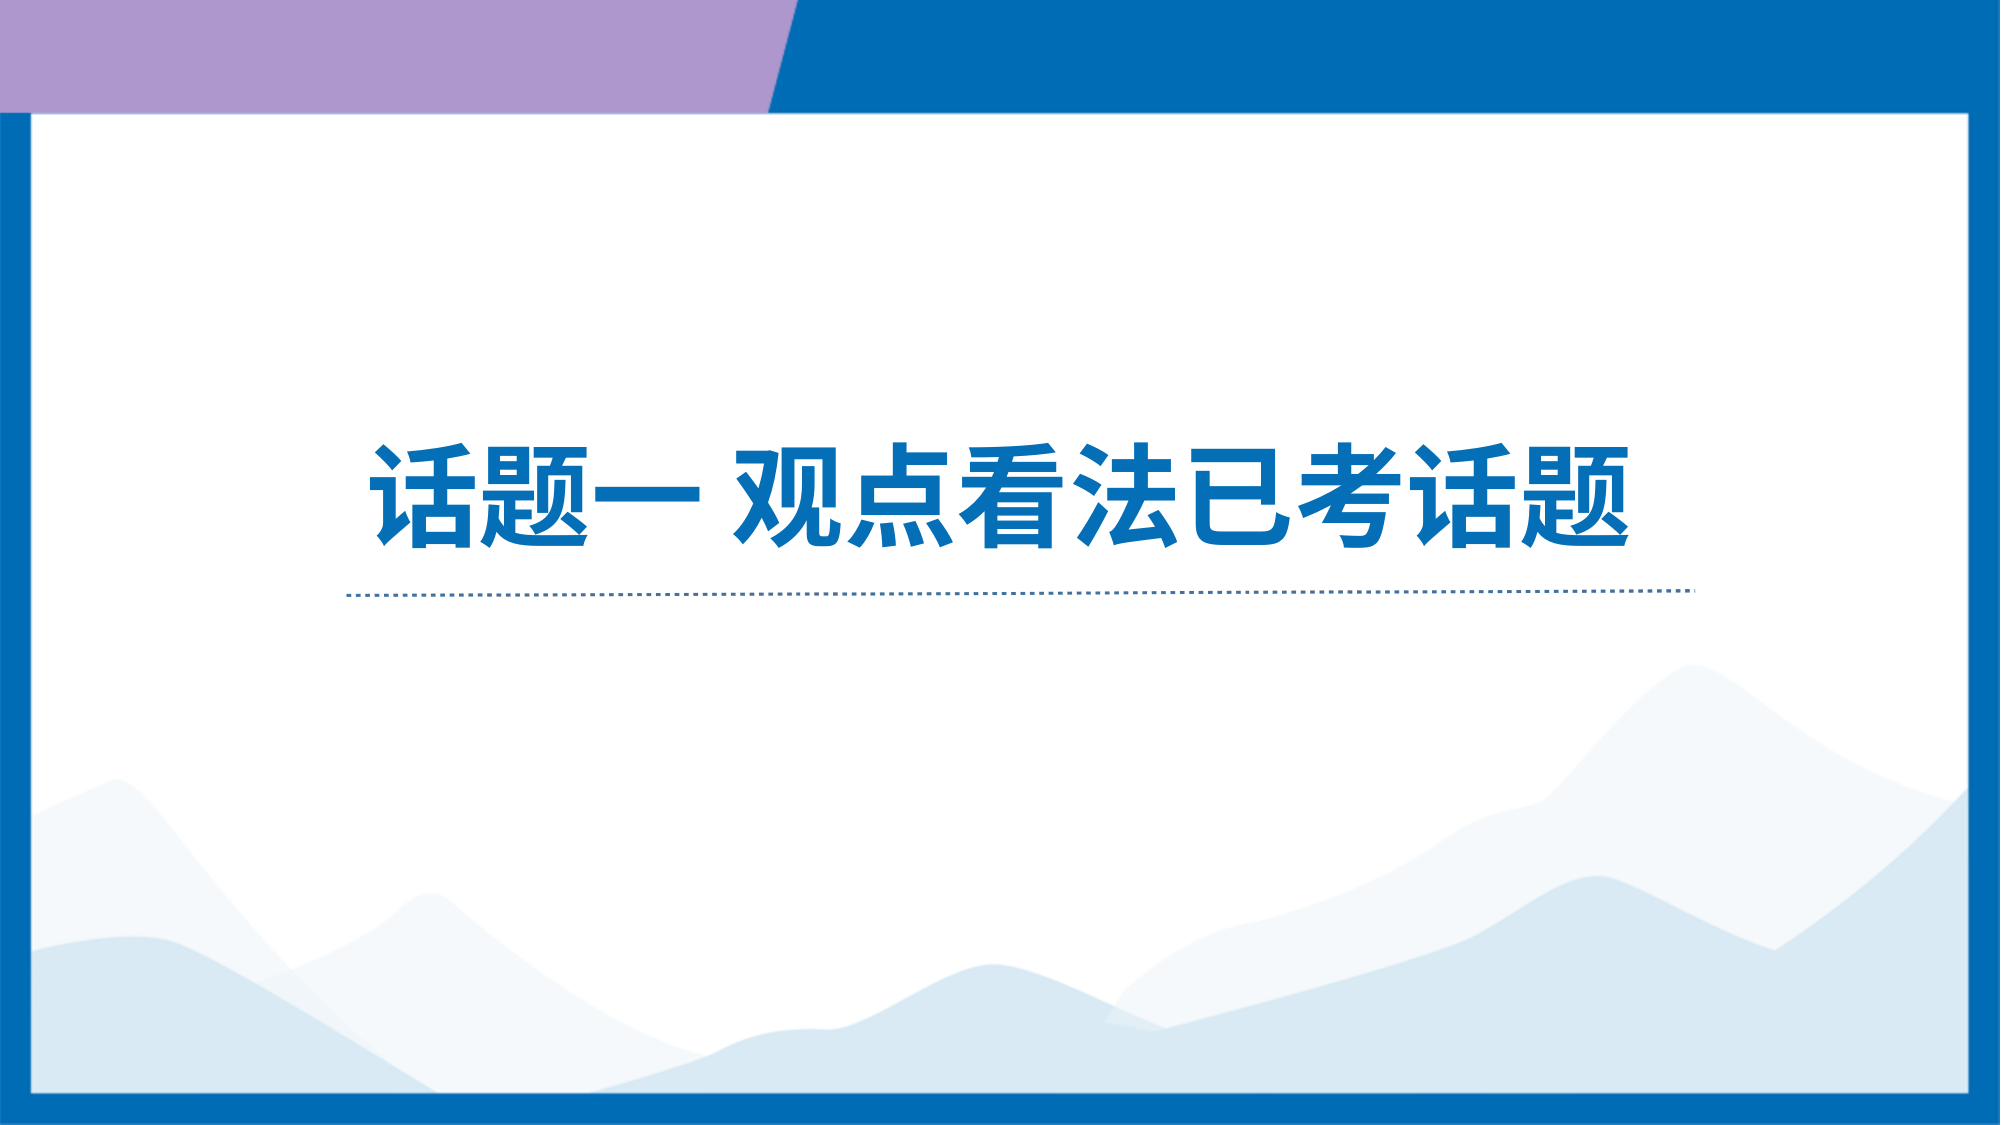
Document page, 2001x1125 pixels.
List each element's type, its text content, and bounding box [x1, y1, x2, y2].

picture [0, 0, 2000, 1125]
text_box 话题一 观点看法已考话题 [35, 408, 1962, 561]
